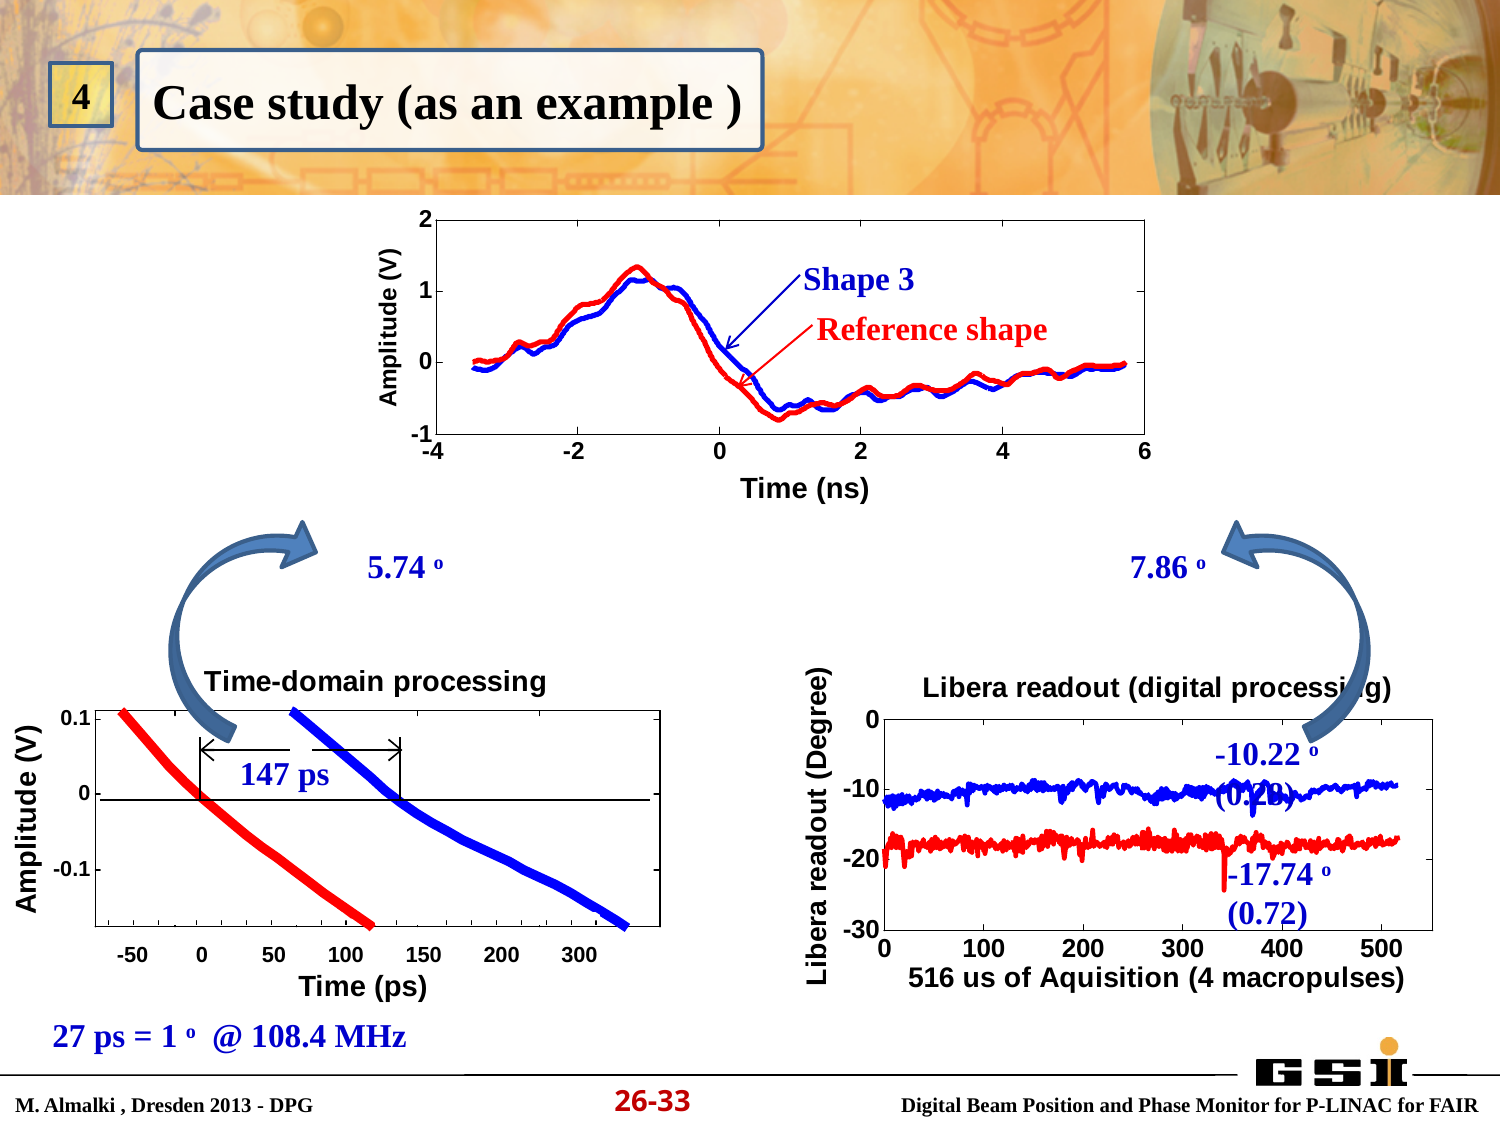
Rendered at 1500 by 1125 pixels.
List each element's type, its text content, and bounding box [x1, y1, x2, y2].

picture [0, 662, 730, 1013]
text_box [724, 274, 801, 351]
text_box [0, 0, 1500, 1086]
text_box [737, 324, 813, 388]
picture [791, 649, 1500, 1026]
text_box M. Almalki , Dresden 2013 - DPG Digital Beam Position and Phase Monitor for P-LINAC for FAIR [0, 1092, 1494, 1125]
